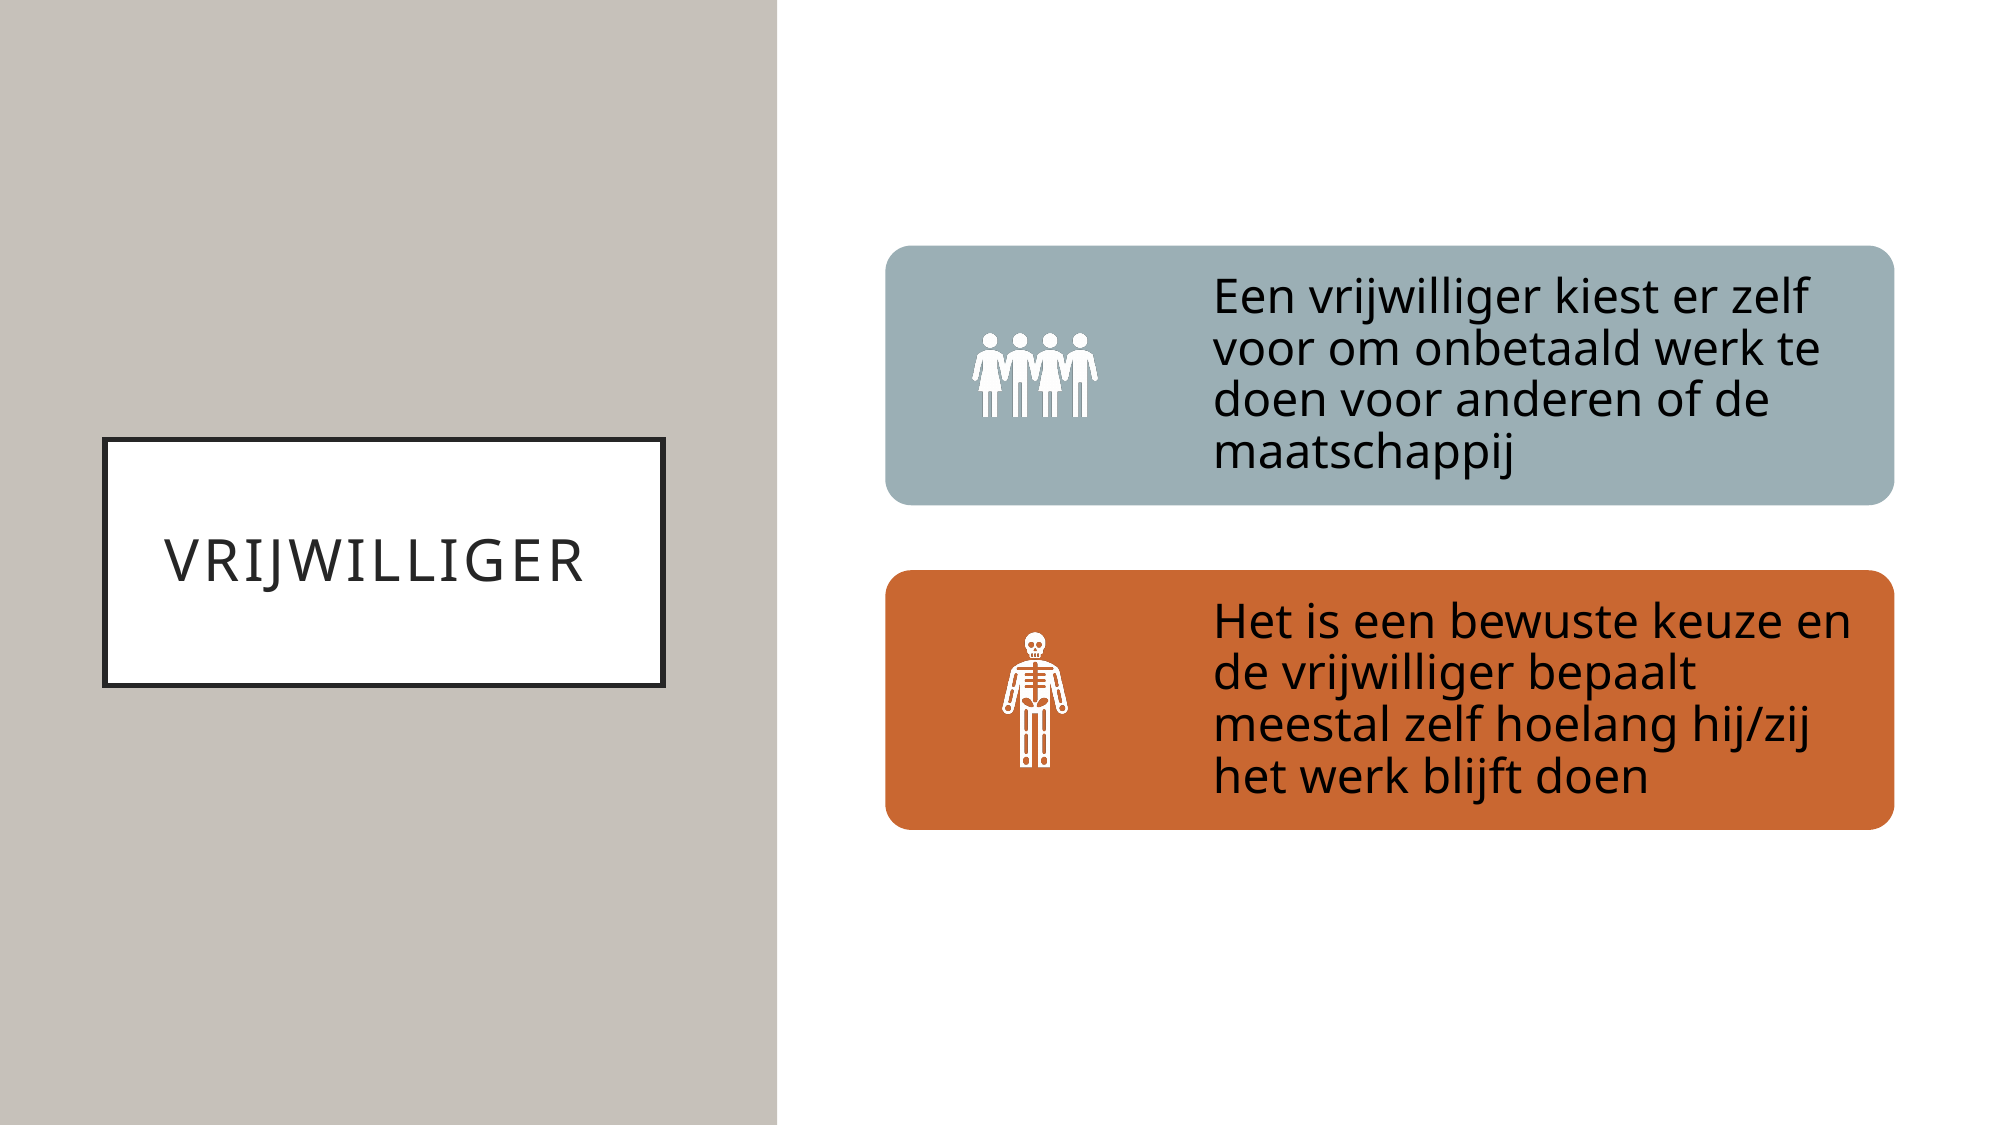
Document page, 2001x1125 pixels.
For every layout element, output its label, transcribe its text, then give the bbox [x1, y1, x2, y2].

text_box [0, 0, 778, 1125]
text_box [779, 0, 2000, 1125]
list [885, 104, 1895, 971]
title Vrijwilliger [102, 437, 666, 688]
